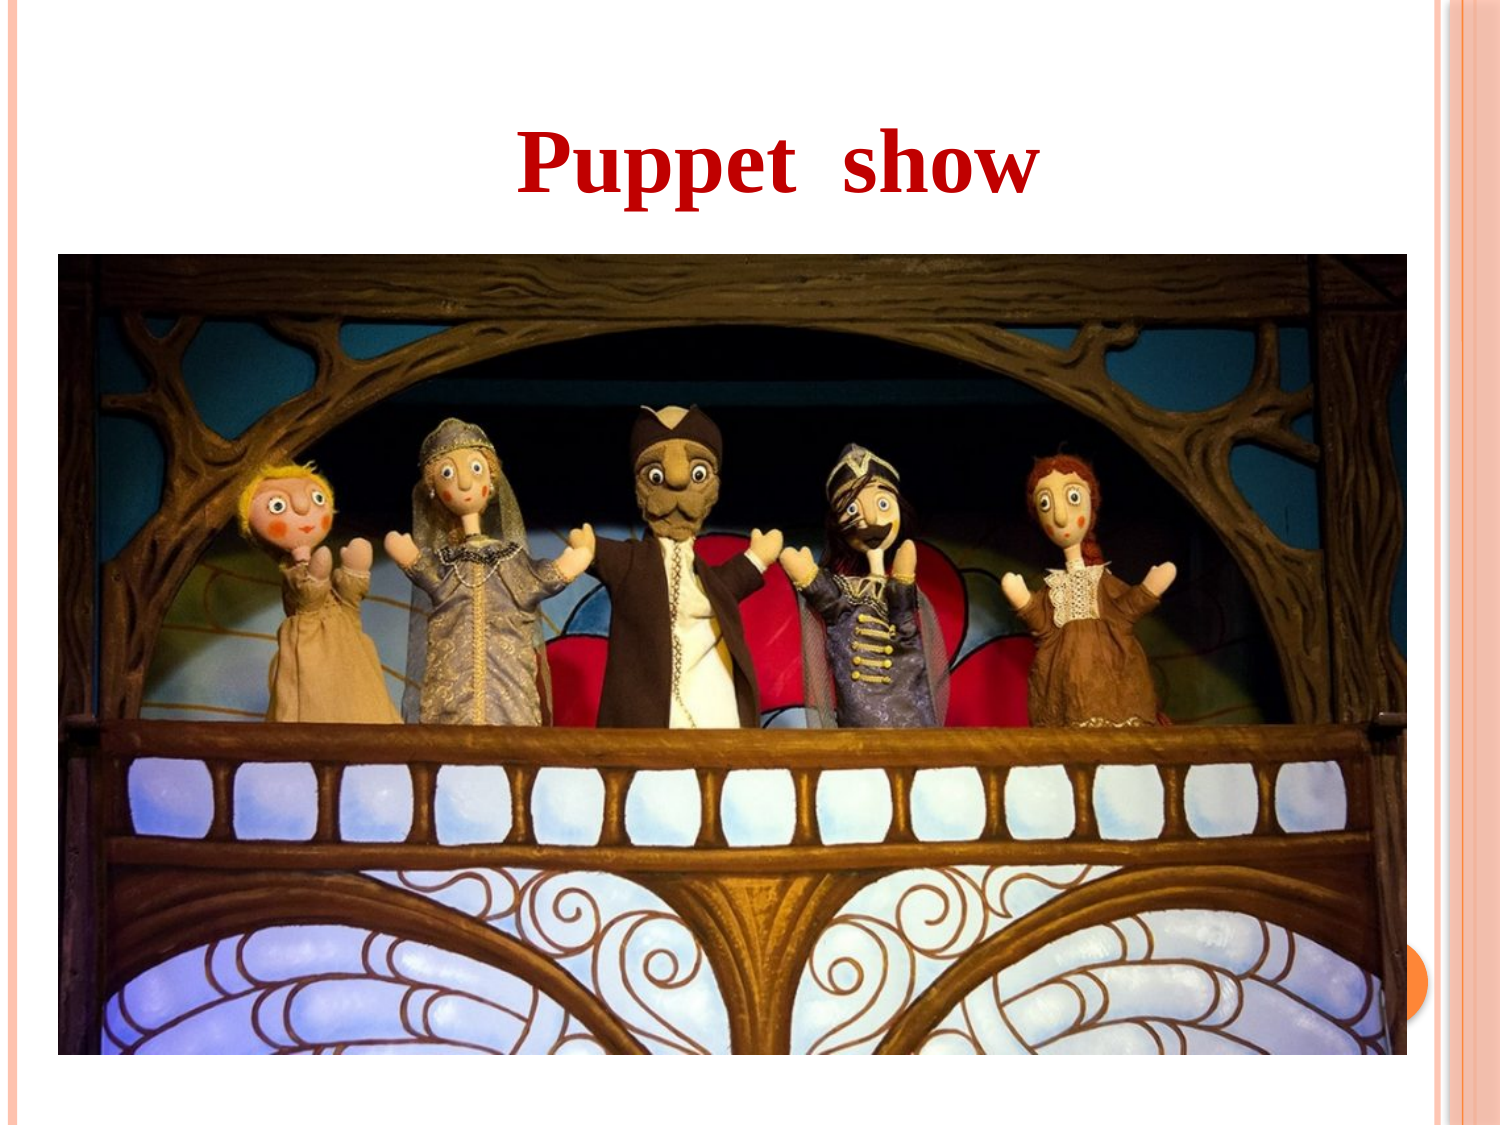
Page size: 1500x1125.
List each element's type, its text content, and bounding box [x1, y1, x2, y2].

picture [57, 253, 1407, 1056]
text_box Puppet show [492, 93, 1067, 219]
